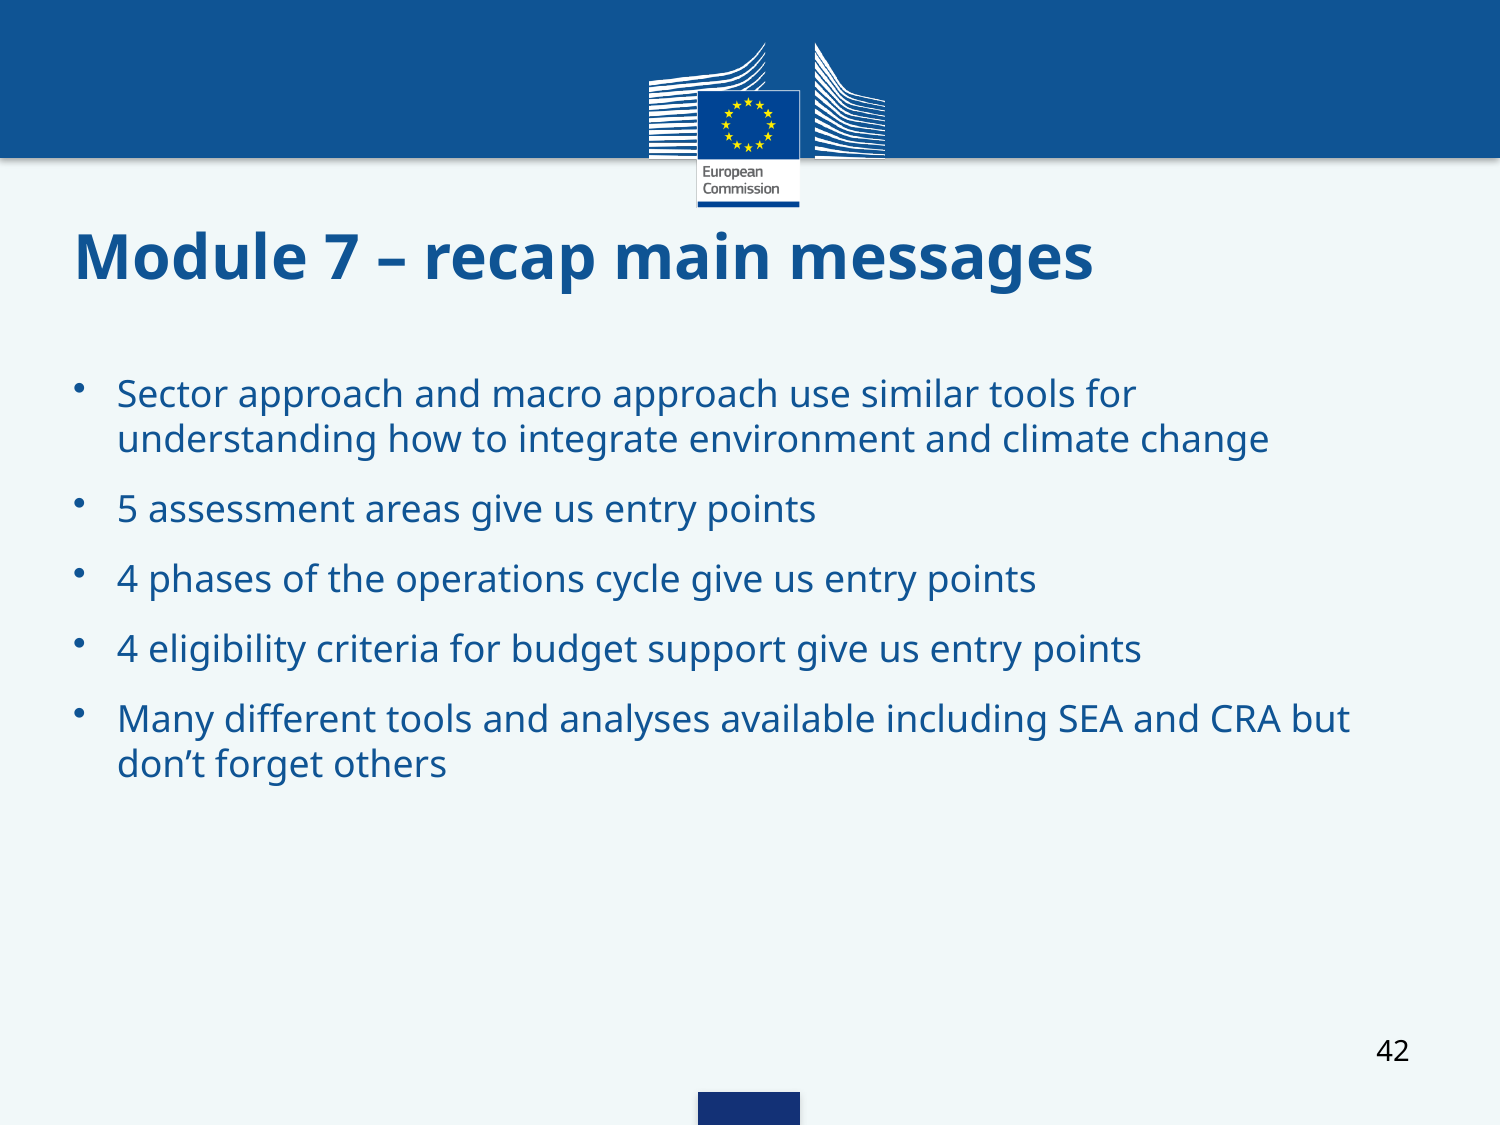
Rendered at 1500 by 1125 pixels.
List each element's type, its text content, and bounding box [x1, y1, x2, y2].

picture [649, 42, 885, 153]
slide_number 42 [1074, 1024, 1426, 1103]
text_box Sector approach and macro approach use similar tools for understanding how to integrate environment and climate change 5 assessment areas give us entry points 4 phases of the operations cycle give us entry points 4 eligibility criteria for budget support give us entry points Many different tools and analyses available including SEA and CRA but don’t forget others [0, 362, 1400, 793]
title Module 7 – recap main messages [0, 153, 1350, 356]
